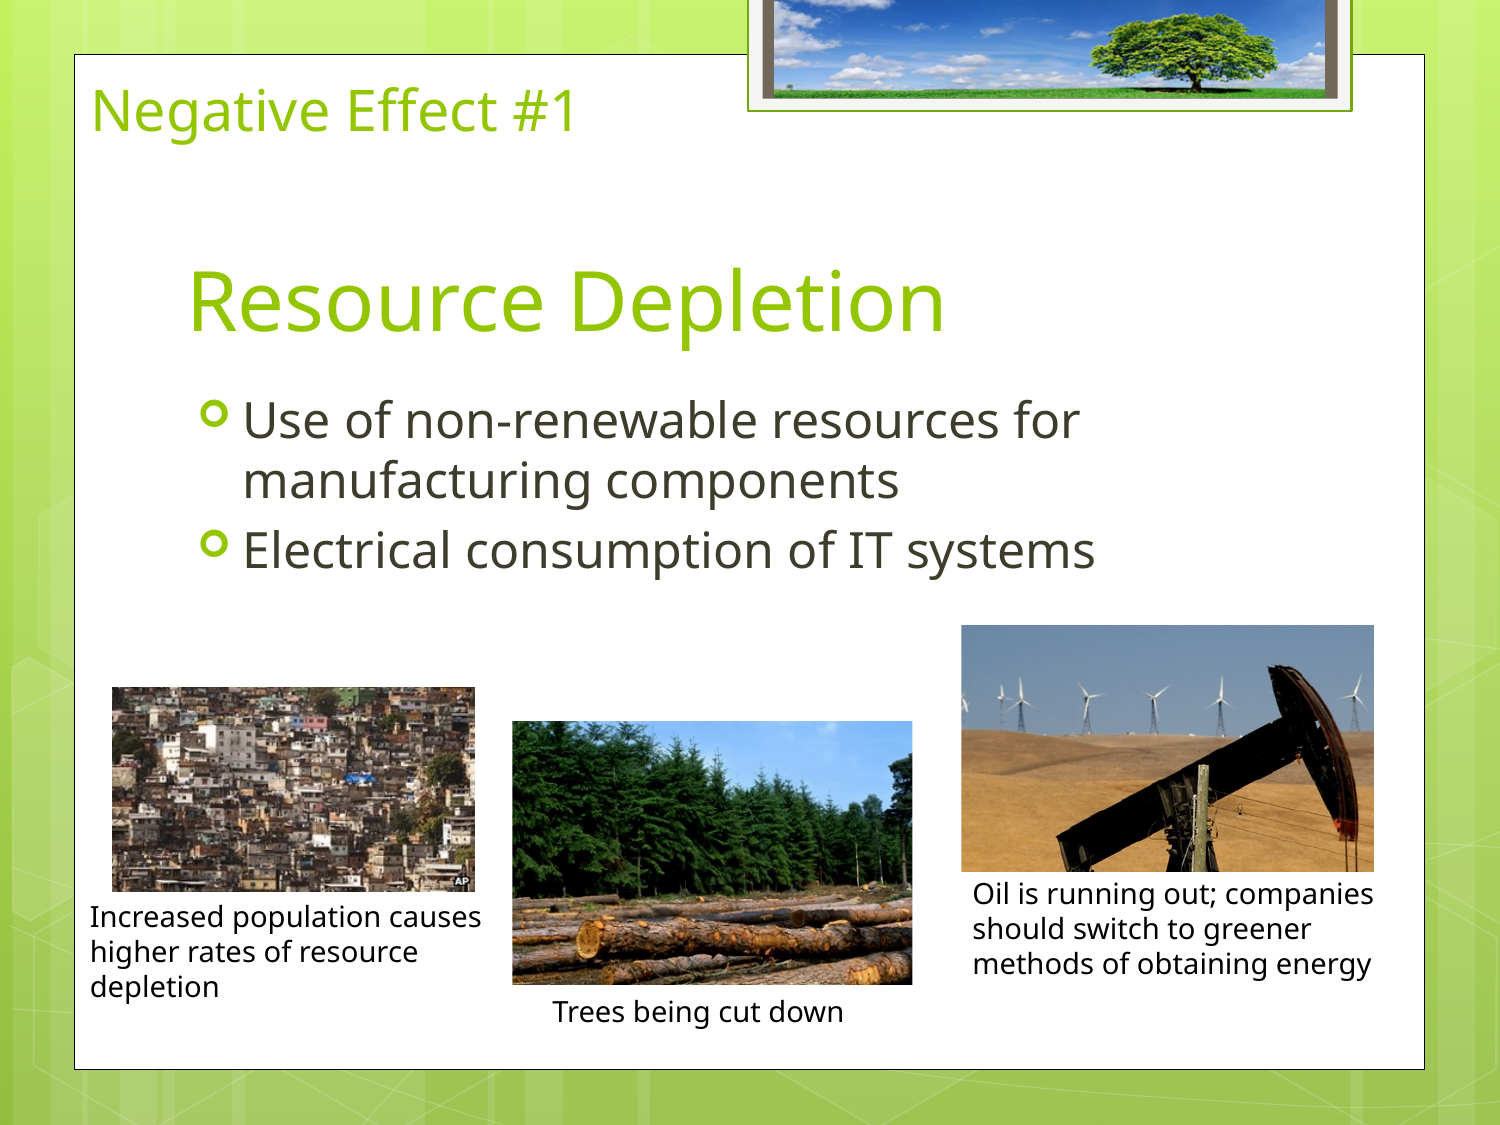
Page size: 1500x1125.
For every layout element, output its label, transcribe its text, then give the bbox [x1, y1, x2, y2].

picture [961, 625, 1375, 873]
picture [774, 0, 1326, 98]
picture [512, 721, 913, 985]
list Use of non-renewable resources for manufacturing components Electrical consumption of IT systems [171, 381, 1283, 957]
text_box Increased population causes higher rates of resource depletion [75, 891, 537, 1011]
text_box Trees being cut down [537, 993, 888, 1036]
text_box Oil is running out; companies should switch to greener methods of obtaining energy [957, 867, 1413, 988]
title Resource Depletion [171, 168, 1324, 357]
picture [112, 687, 476, 892]
text_box Negative Effect #1 [74, 62, 600, 150]
